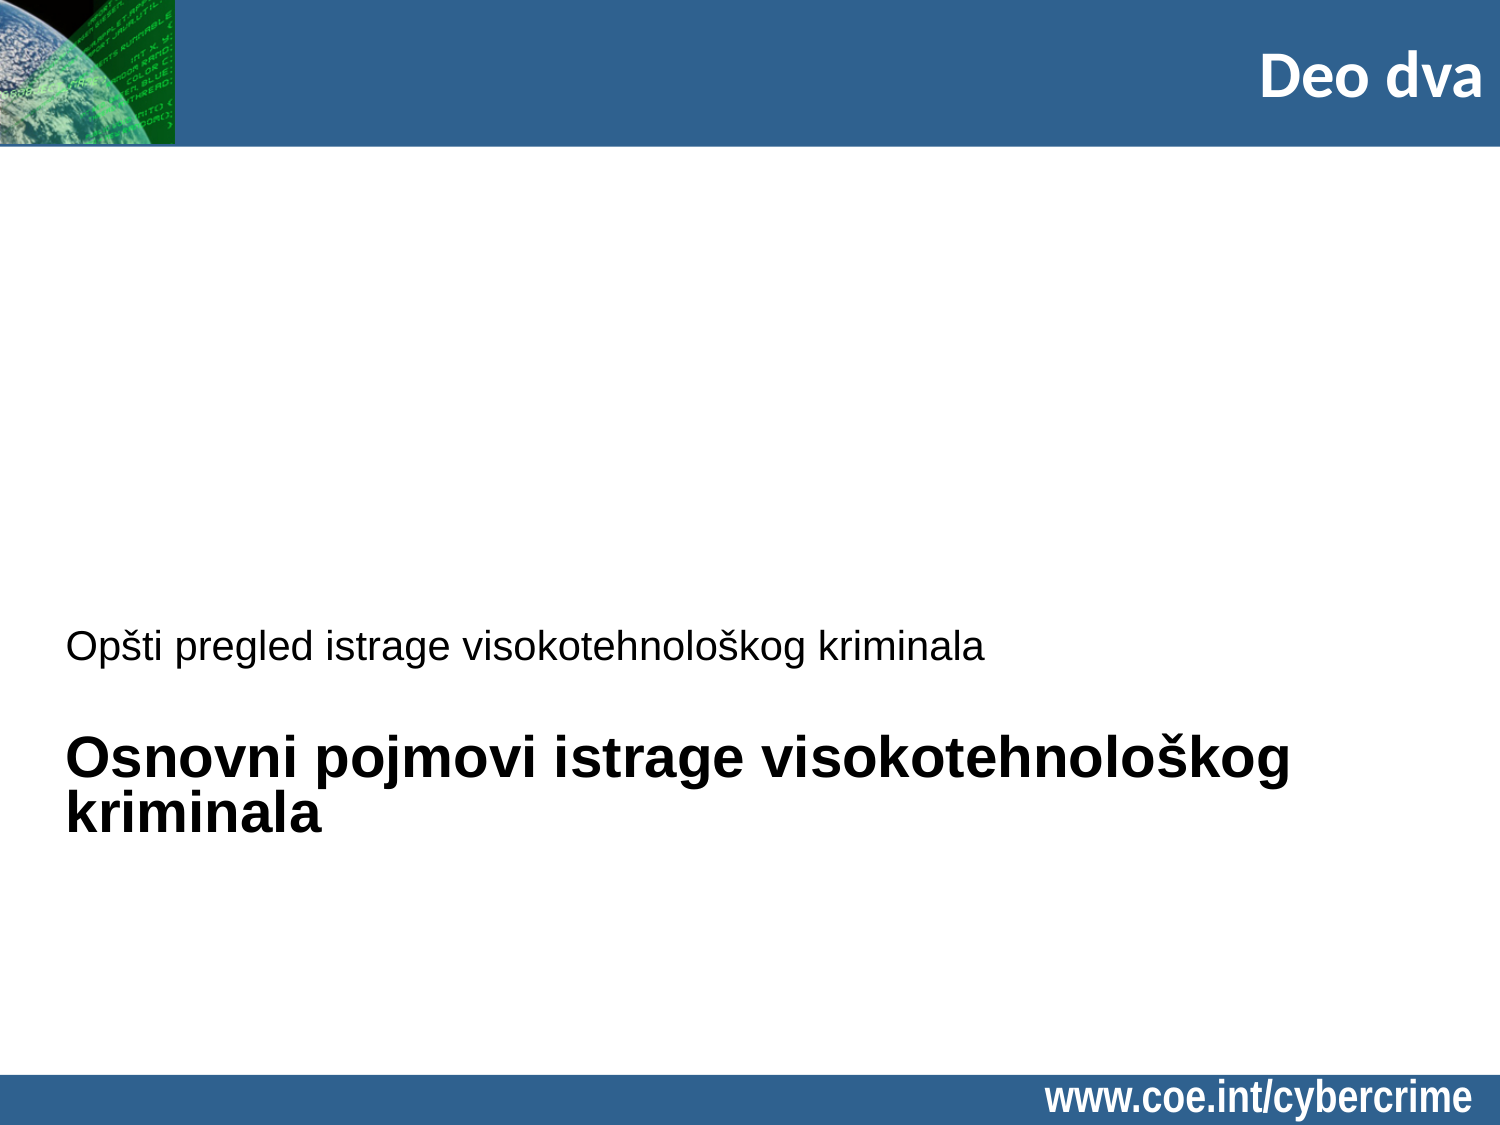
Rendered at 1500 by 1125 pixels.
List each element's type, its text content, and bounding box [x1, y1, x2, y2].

text_box [0, 1073, 1030, 1125]
picture [0, 0, 175, 144]
text_box Opšti pregled istrage visokotehnološkog kriminala Osnovni pojmovi istrage visokotehnološkog kriminala [50, 620, 1450, 852]
text_box www.coe.int/cybercrime [1030, 1059, 1500, 1125]
text_box Deo dva [177, 0, 1500, 149]
